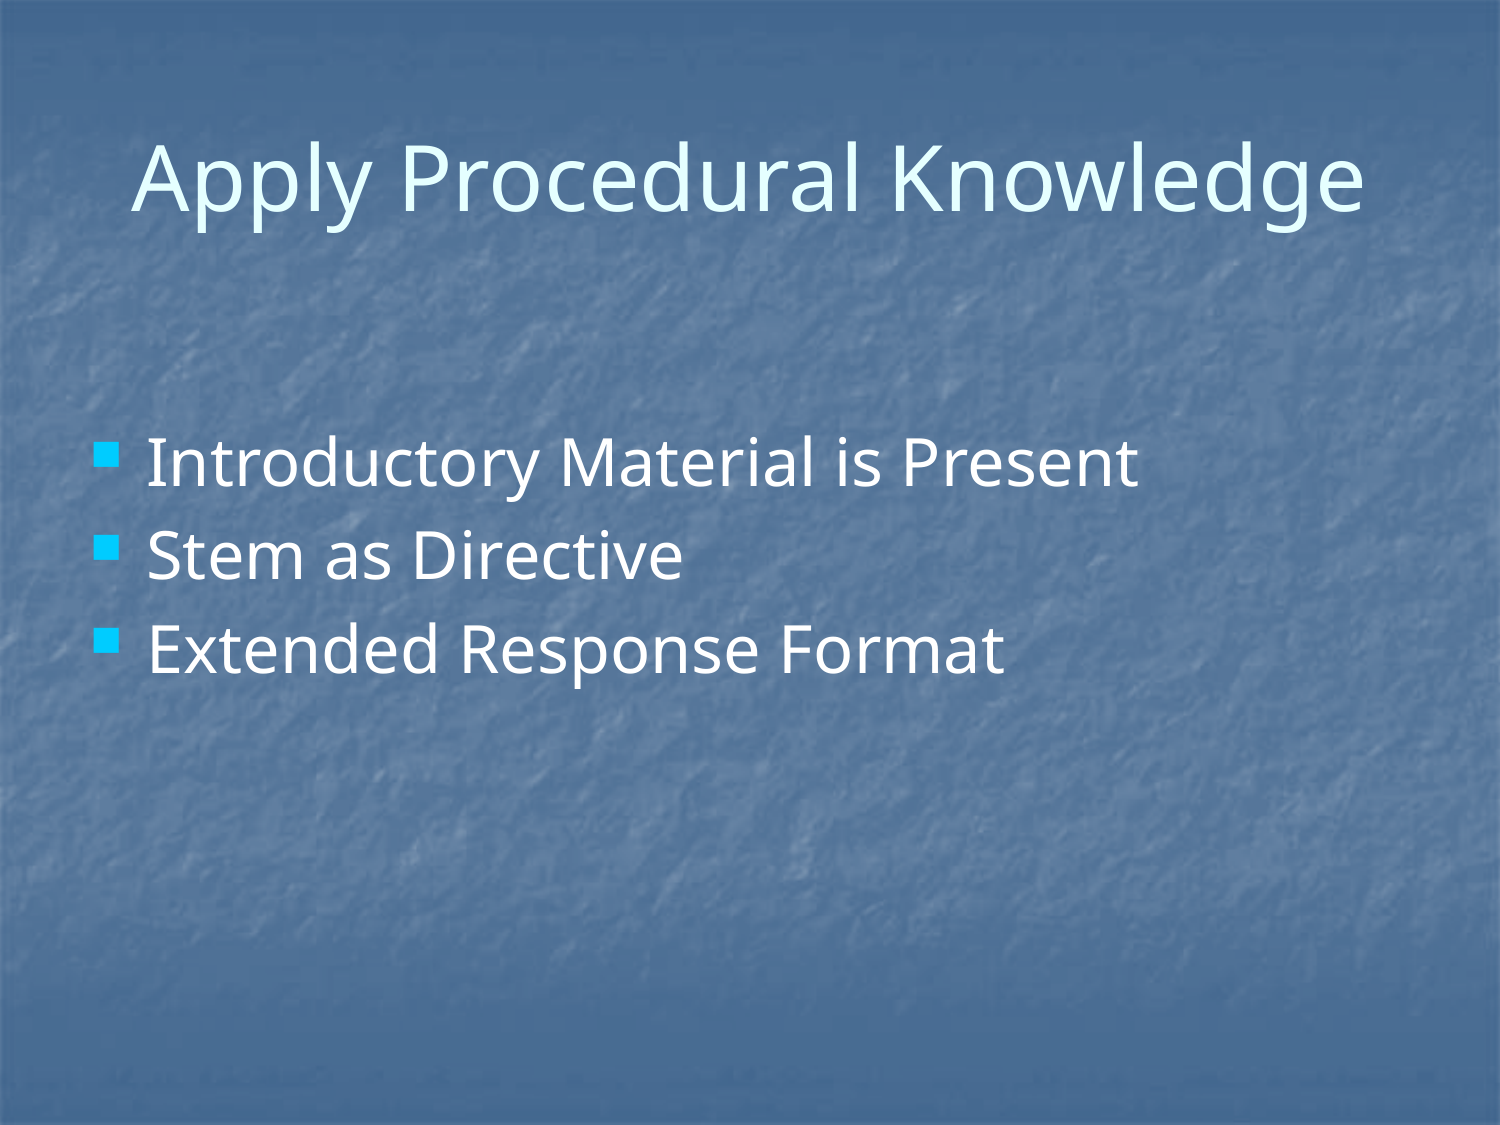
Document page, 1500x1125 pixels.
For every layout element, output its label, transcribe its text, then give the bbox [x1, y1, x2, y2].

list Introductory Material is Present Stem as Directive Extended Response Format [74, 412, 1426, 751]
title Apply Procedural Knowledge [74, 62, 1426, 288]
